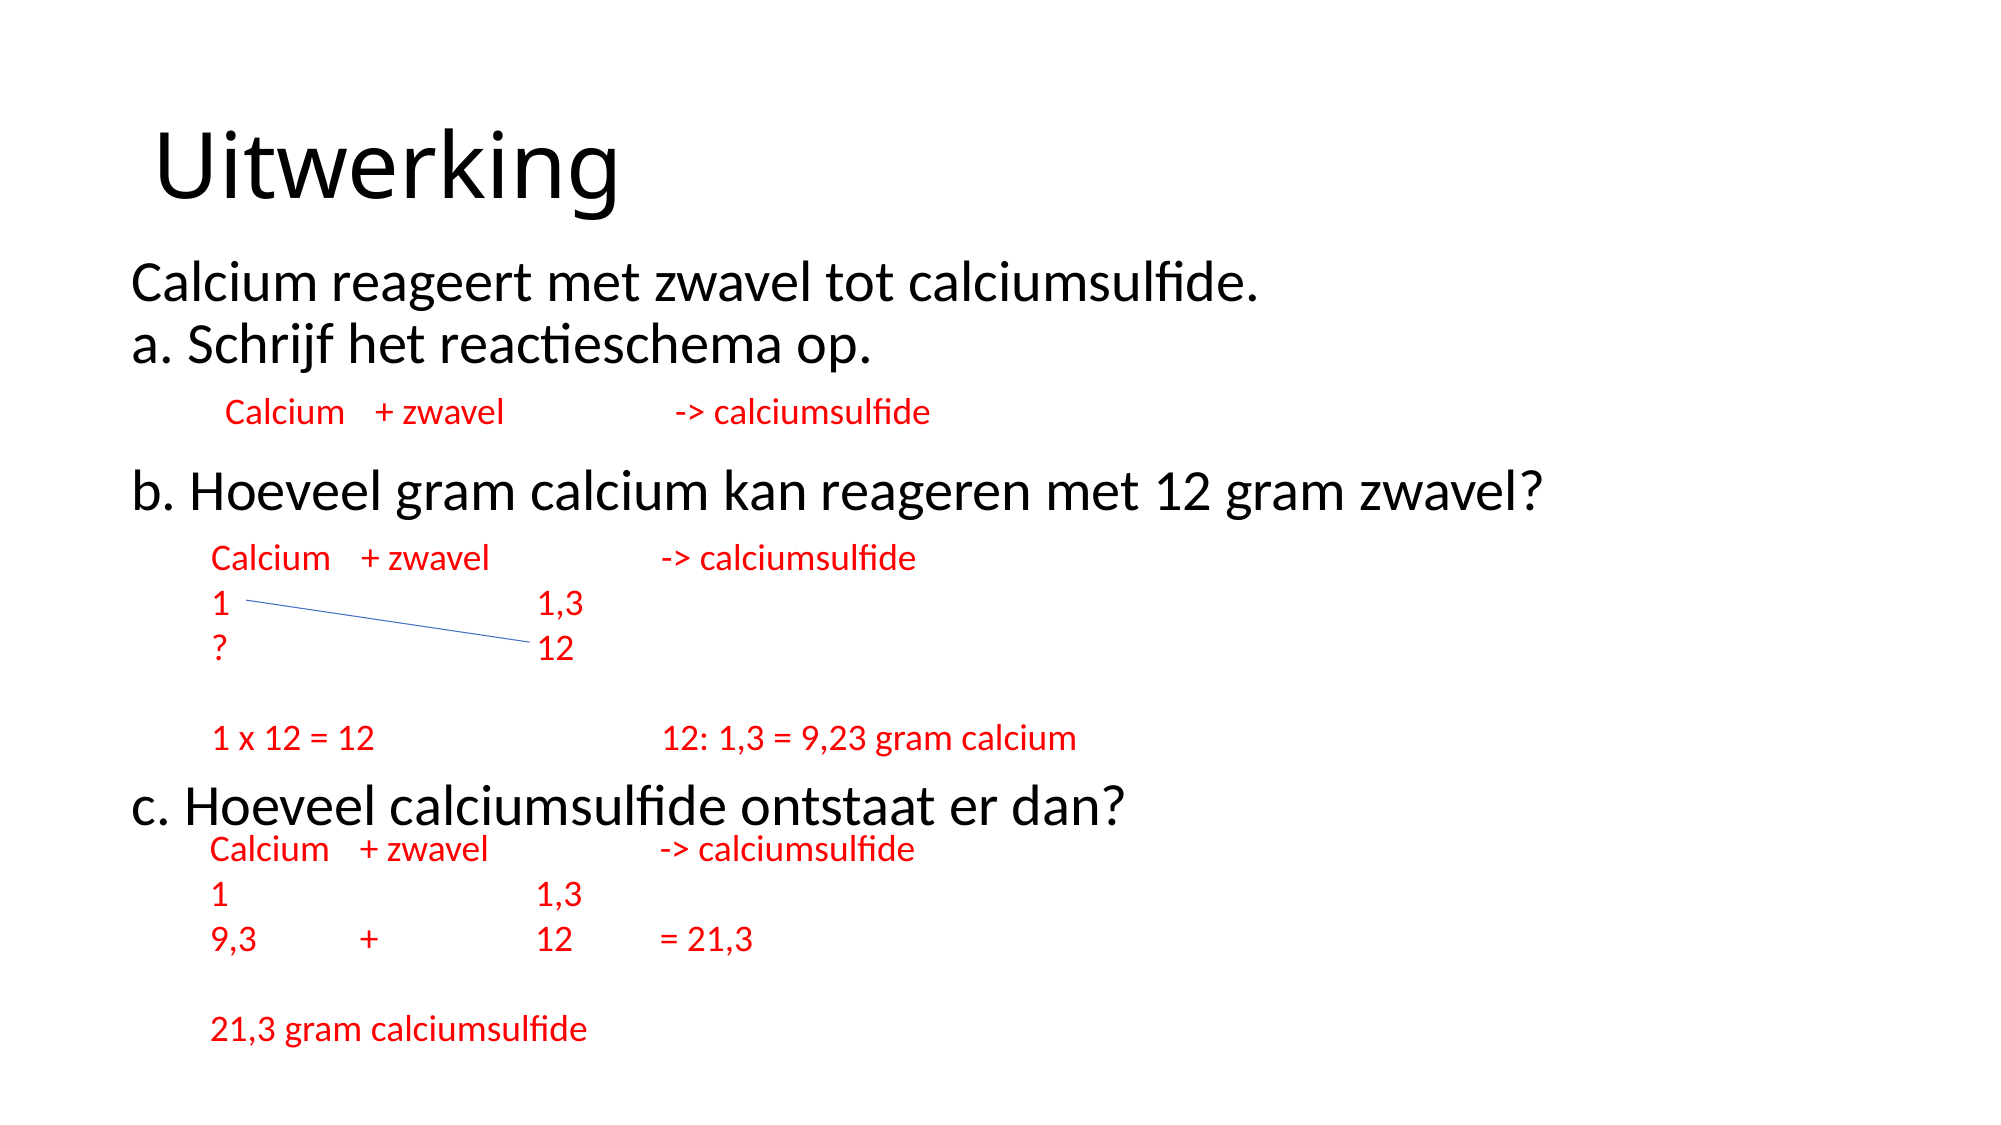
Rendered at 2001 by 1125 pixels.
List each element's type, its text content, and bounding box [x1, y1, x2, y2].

list Calcium reageert met zwavel tot calciumsulfide. a. Schrijf het reactieschema op. b. Hoeveel gram calcium kan reageren met 12 gram zwavel? c. Hoeveel calciumsulfide ontstaat er dan? [116, 243, 1842, 957]
text_box Calcium + zwavel -> calciumsulfide [210, 379, 947, 440]
text_box Calcium + zwavel -> calciumsulfide 1 1,3 ? 12 1 x 12 = 12 12: 1,3 = 9,23 gram calcium [196, 525, 1093, 765]
text_box Calcium + zwavel -> calciumsulfide 1 1,3 9,3 + 12 = 21,3 21,3 gram calciumsulfide [195, 816, 975, 1057]
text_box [245, 600, 530, 643]
title Uitwerking [137, 59, 1863, 278]
